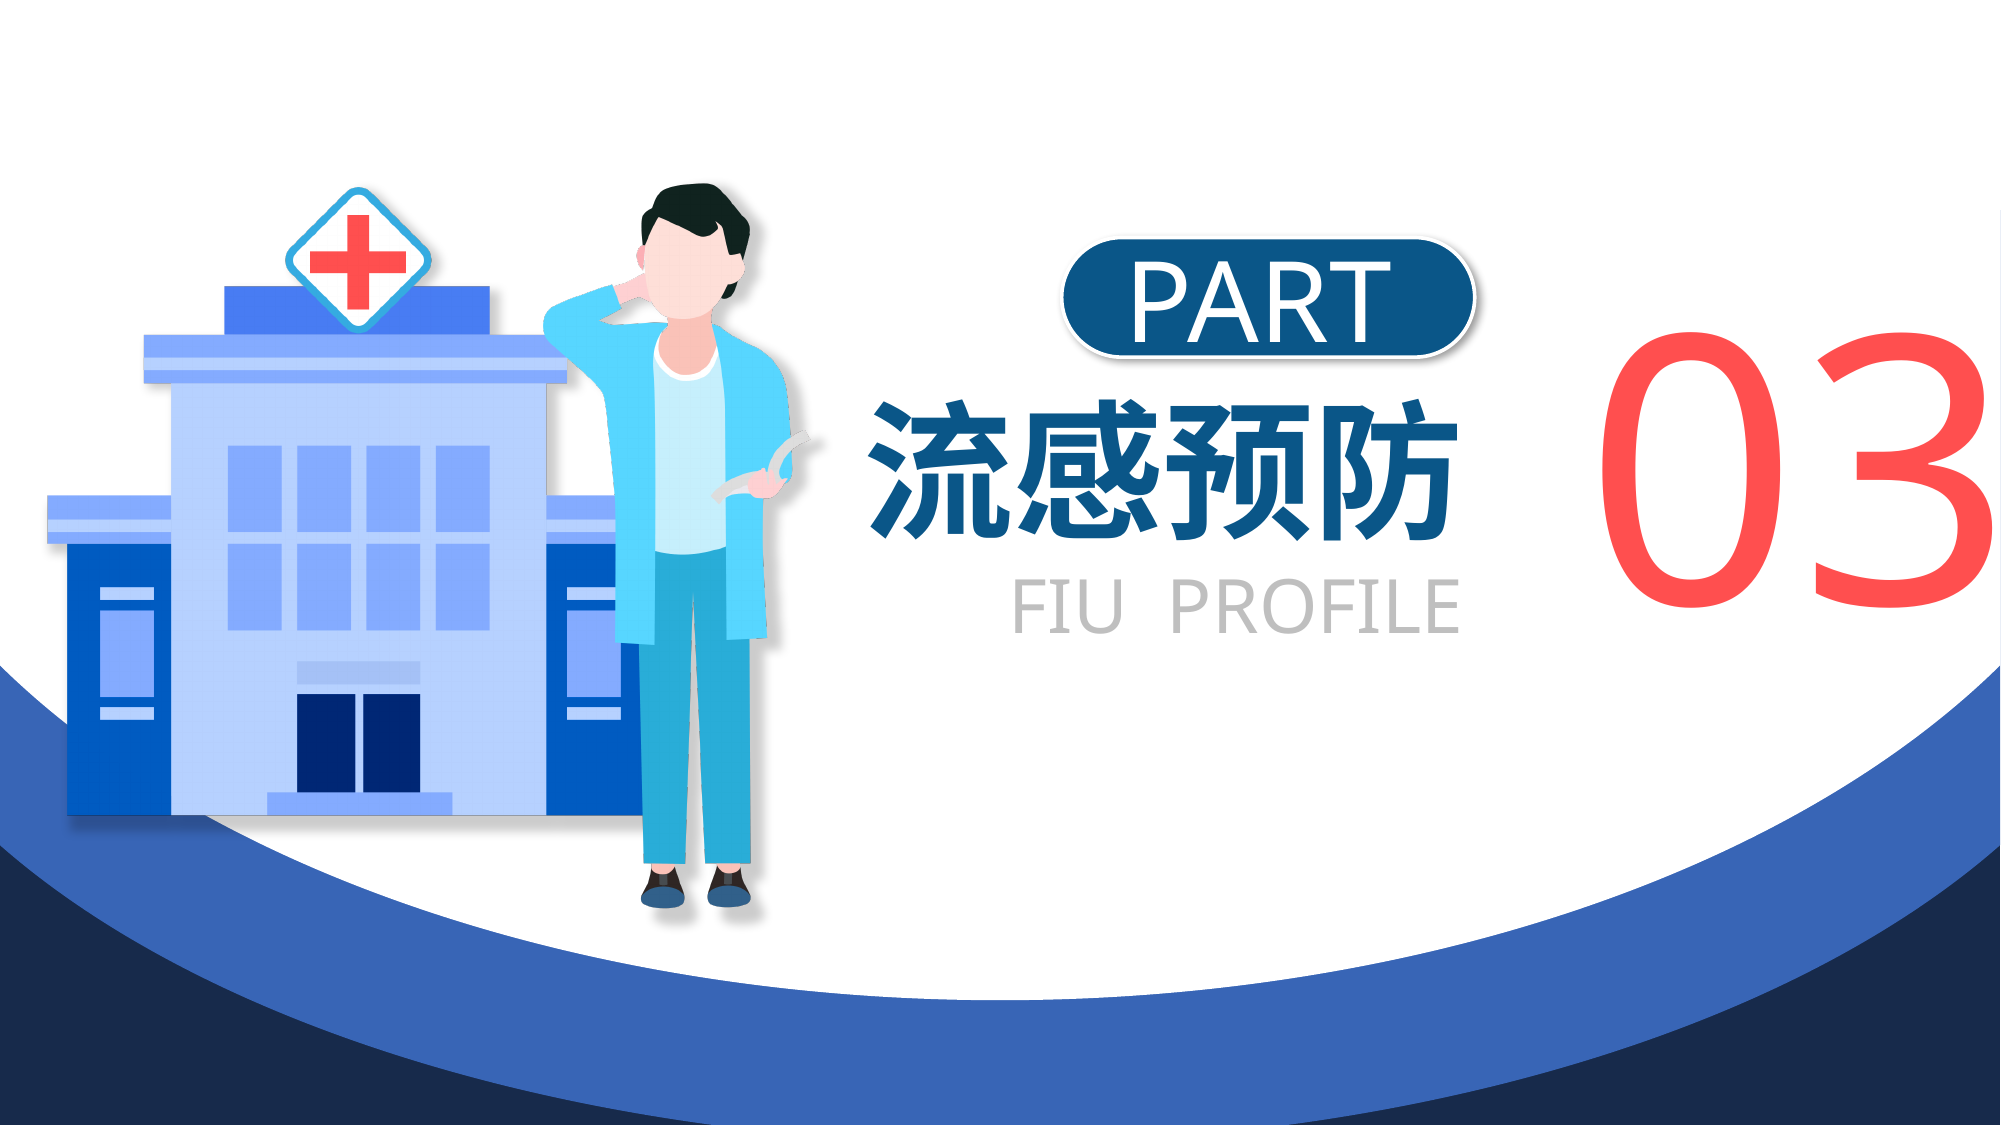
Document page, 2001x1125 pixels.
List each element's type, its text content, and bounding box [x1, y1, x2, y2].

text_box 03 [1573, 224, 2000, 686]
text_box 流感预防 [961, 371, 1475, 552]
text_box FIU PROFILE [961, 552, 1475, 654]
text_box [1061, 224, 1475, 372]
picture [0, 63, 939, 1016]
